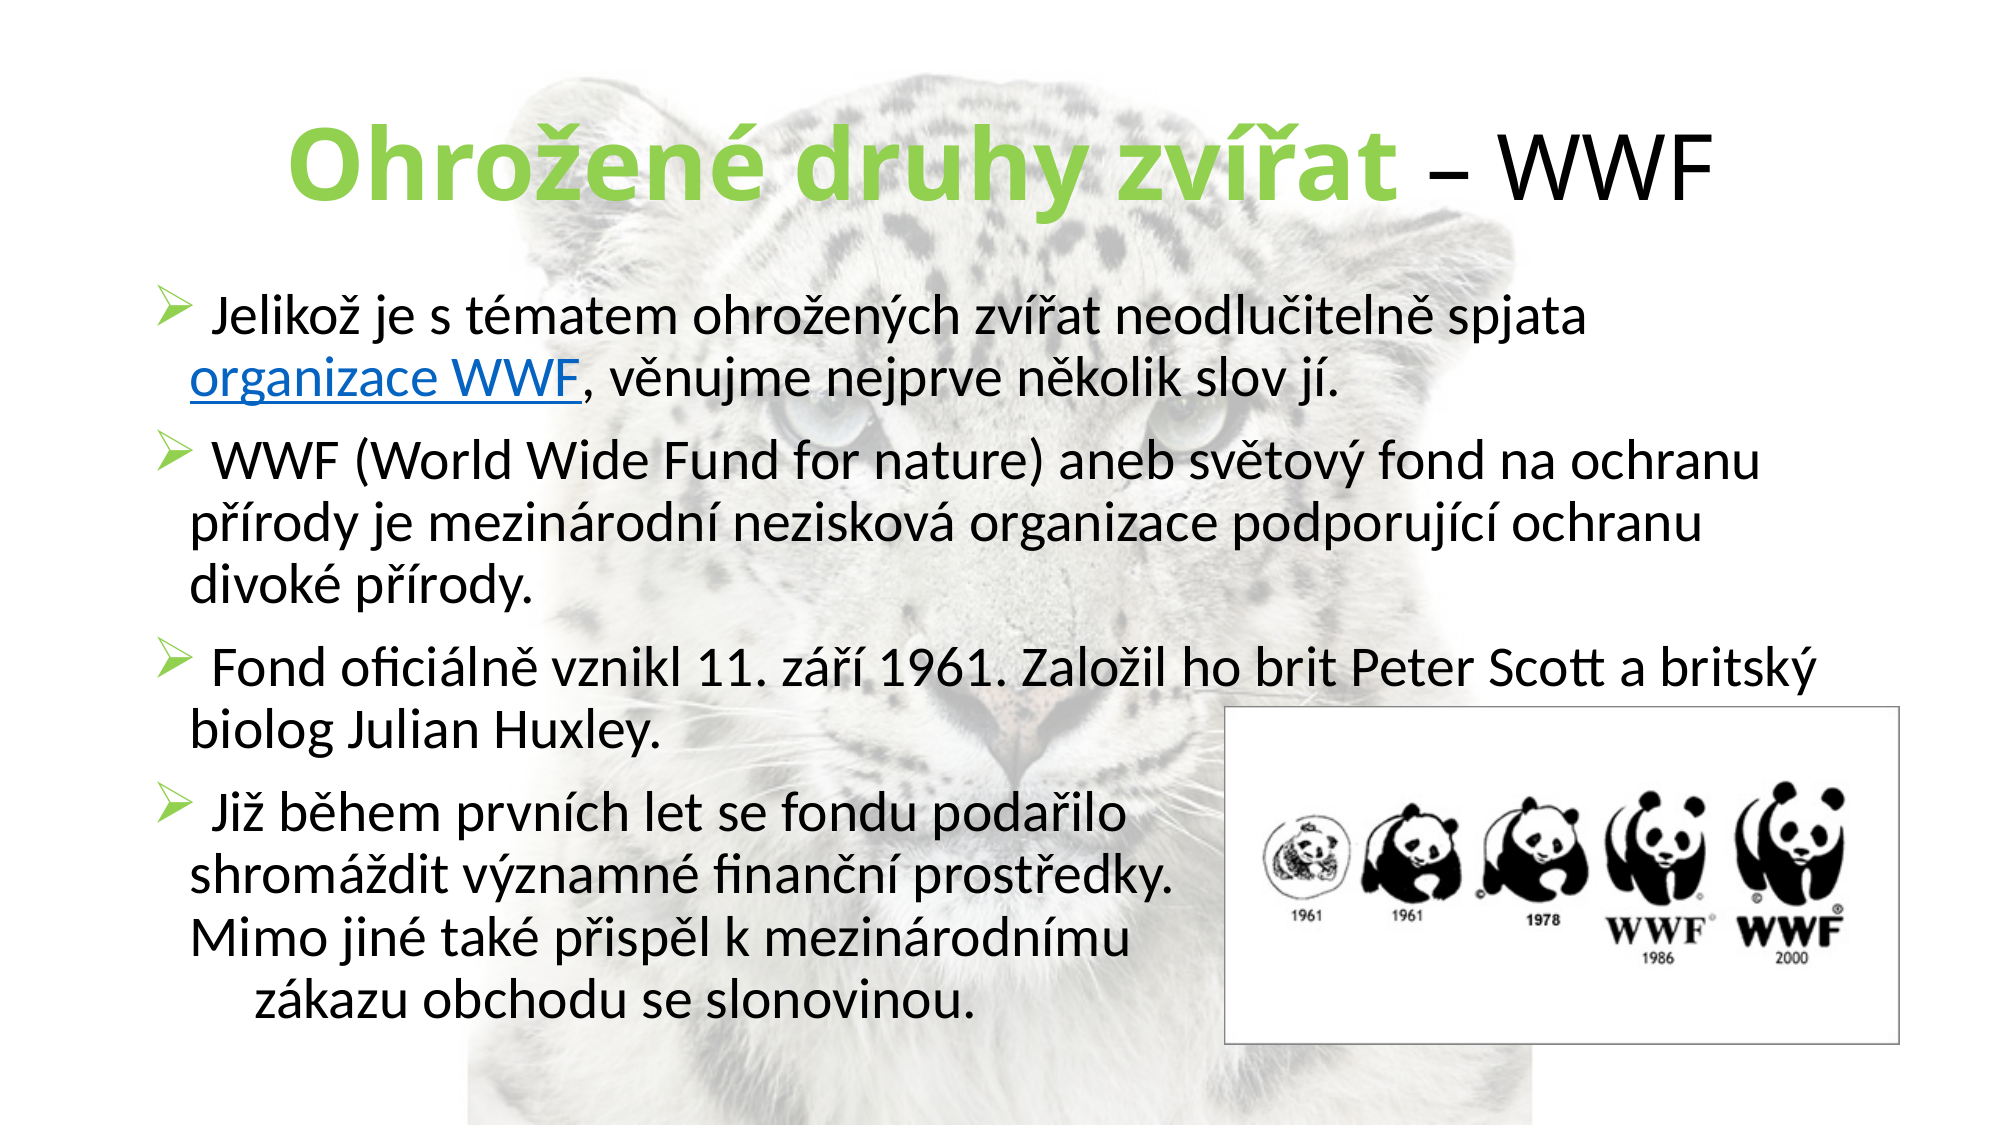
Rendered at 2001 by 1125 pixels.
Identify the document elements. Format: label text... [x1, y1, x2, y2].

list Jelikož je s tématem ohrožených zvířat neodlučitelně spjata organizace WWF, věnujme nejprve několik slov jí. WWF (World Wide Fund for nature) aneb světový fond na ochranu přírody je mezinárodní nezisková organizace podporující ochranu divoké přírody. Fond oficiálně vznikl 11. září 1961. Založil ho brit Peter Scott a britský biolog Julian Huxley. Již během prvních let se fondu podařilo shromáždit významné finanční prostředky. Mimo jiné také přispěl k mezinárodnímu zákazu obchodu se slonovinou. [137, 277, 1863, 1045]
title Ohrožené druhy zvířat – WWF [137, 59, 1863, 277]
picture [1224, 706, 1901, 1045]
